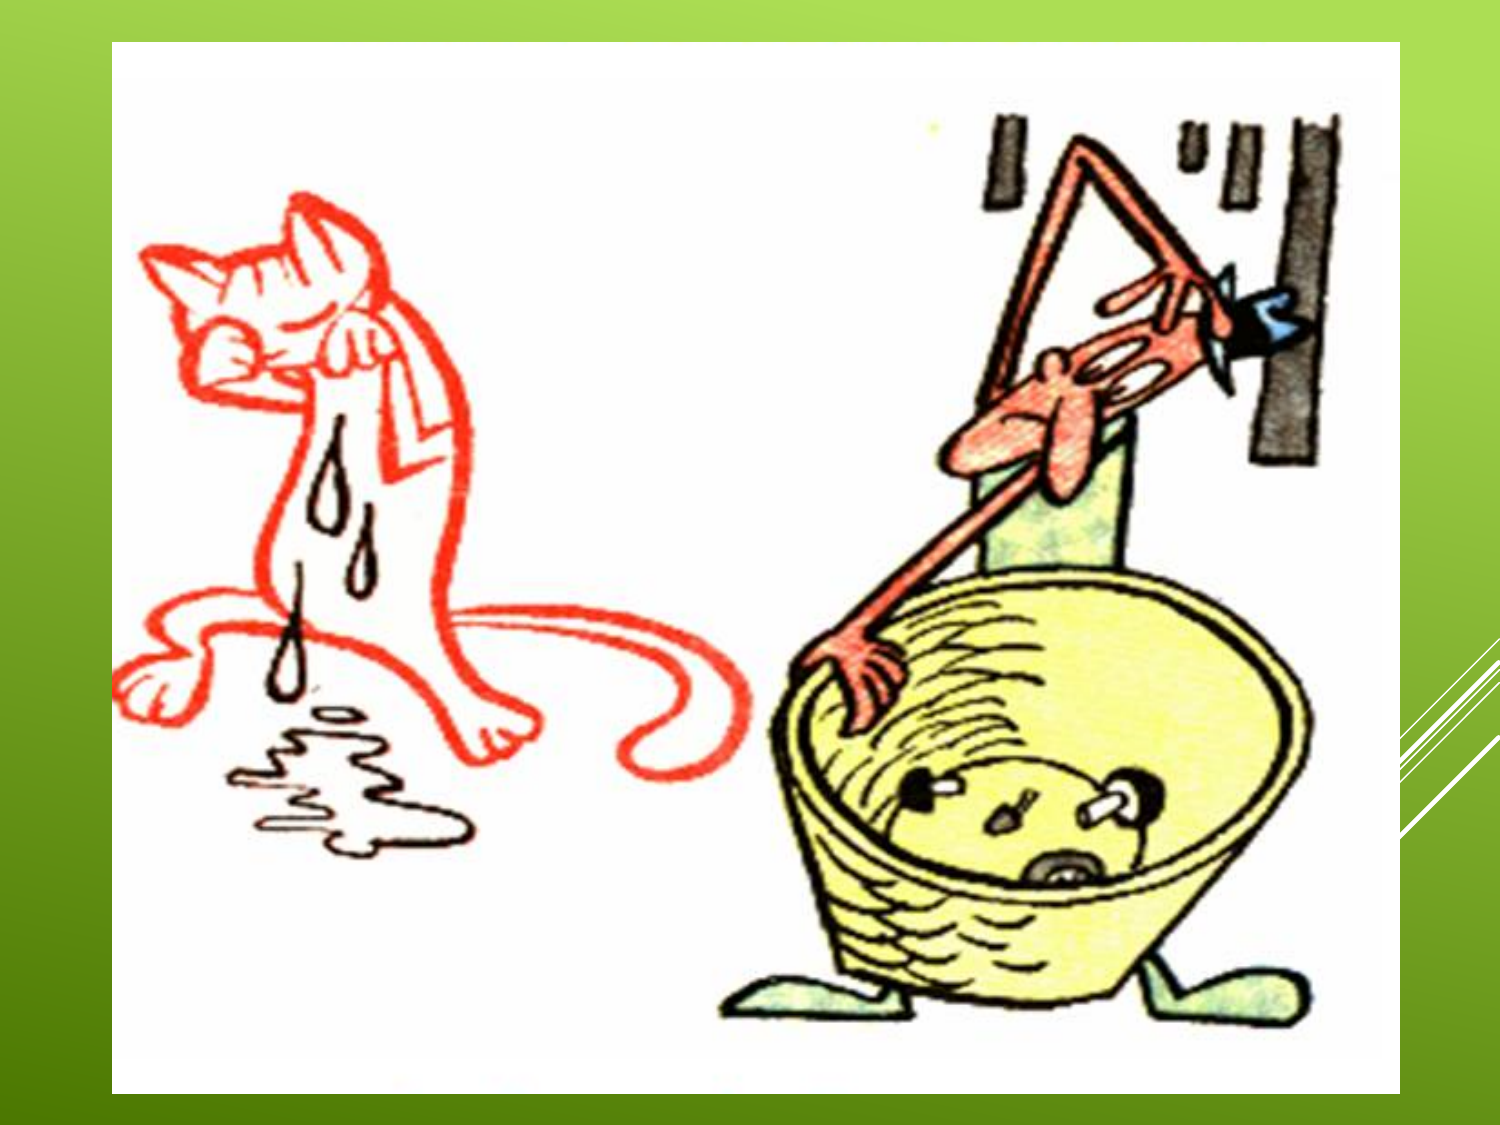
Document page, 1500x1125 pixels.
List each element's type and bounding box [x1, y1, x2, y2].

picture [111, 42, 1400, 1095]
